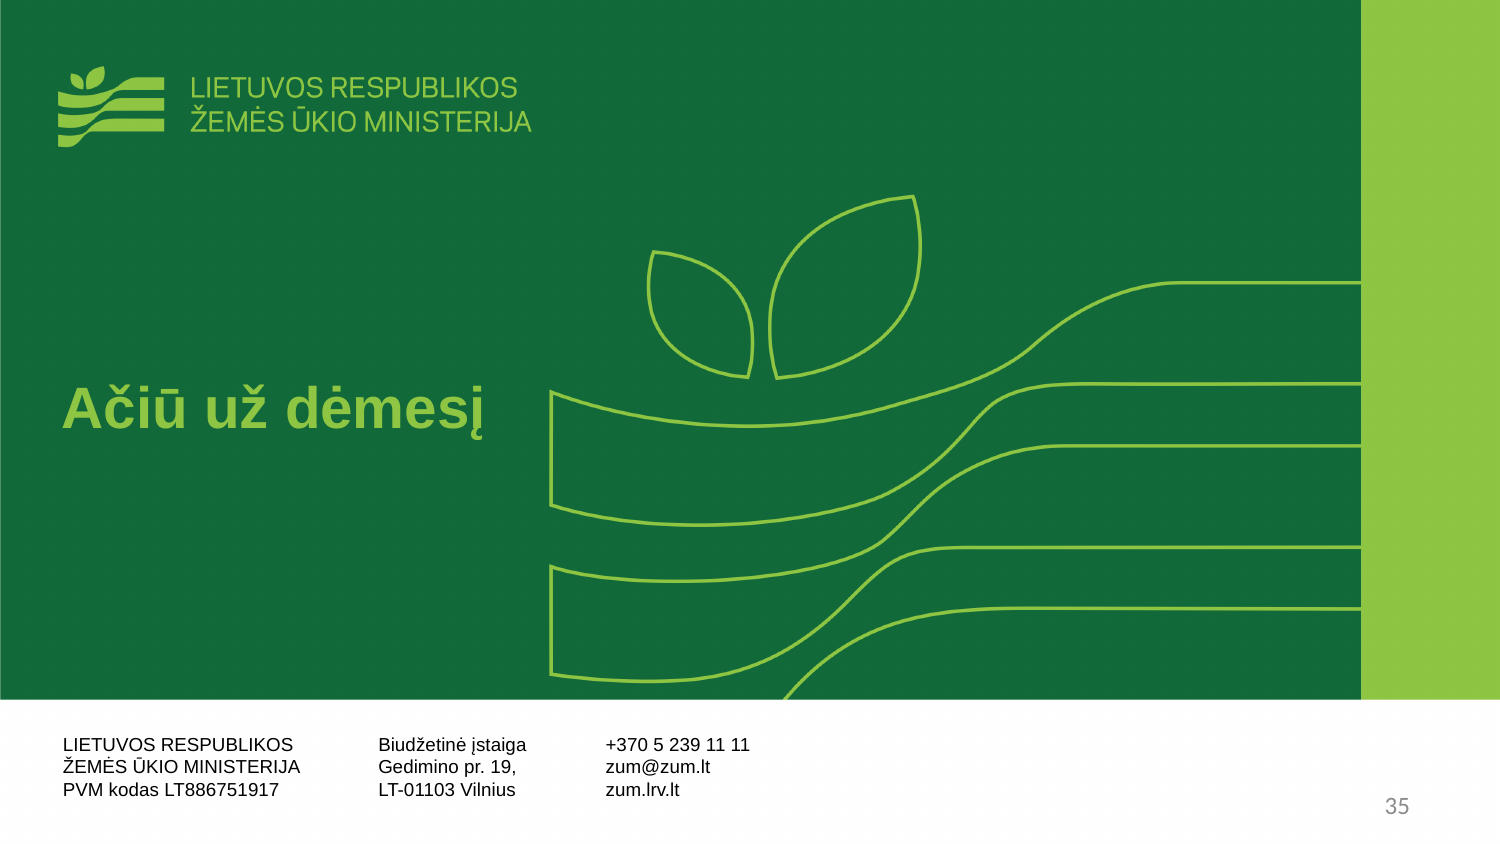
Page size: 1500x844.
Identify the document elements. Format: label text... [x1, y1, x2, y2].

text_box Ačiū už dėmesį [46, 363, 516, 448]
slide_number 35 [1074, 782, 1425, 827]
picture [0, 0, 1500, 844]
text_box LIETUVOS RESPUBLIKOS ŽEMĖS ŪKIO MINISTERIJA PVM kodas LT886751917 [48, 725, 316, 808]
text_box Biudžetinė įstaiga Gedimino pr. 19, LT-01103 Vilnius [363, 725, 542, 808]
text_box +370 5 239 11 11 zum@zum.lt zum.lrv.lt [590, 725, 771, 808]
